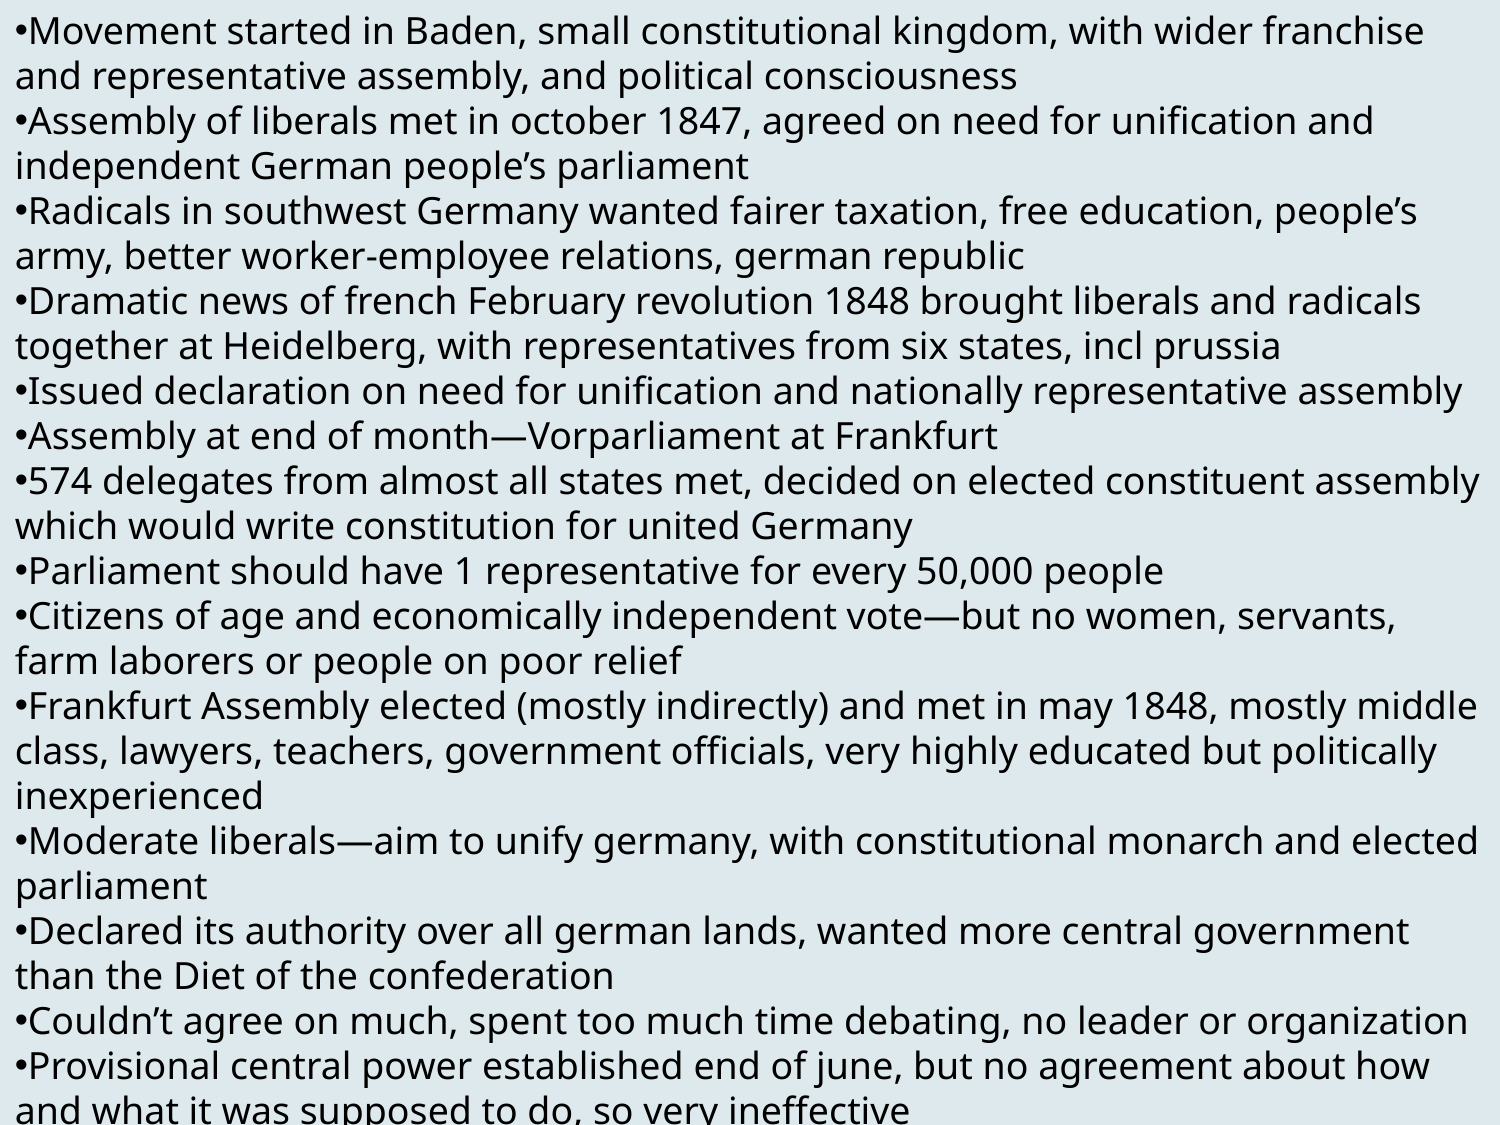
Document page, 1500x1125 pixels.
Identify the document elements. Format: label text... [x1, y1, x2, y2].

text_box Movement started in Baden, small constitutional kingdom, with wider franchise and representative assembly, and political consciousness Assembly of liberals met in october 1847, agreed on need for unification and independent German people’s parliament Radicals in southwest Germany wanted fairer taxation, free education, people’s army, better worker-employee relations, german republic Dramatic news of french February revolution 1848 brought liberals and radicals together at Heidelberg, with representatives from six states, incl prussia Issued declaration on need for unification and nationally representative assembly Assembly at end of month—Vorparliament at Frankfurt 574 delegates from almost all states met, decided on elected constituent assembly which would write constitution for united Germany Parliament should have 1 representative for every 50,000 people Citizens of age and economically independent vote—but no women, servants, farm laborers or people on poor relief Frankfurt Assembly elected (mostly indirectly) and met in may 1848, mostly middle class, lawyers, teachers, government officials, very highly educated but politically inexperienced Moderate liberals—aim to unify germany, with constitutional monarch and elected parliament Declared its authority over all german lands, wanted more central government than the Diet of the confederation Couldn’t agree on much, spent too much time debating, no leader or organization Provisional central power established end of june, but no agreement about how and what it was supposed to do, so very ineffective [0, 0, 1500, 1125]
